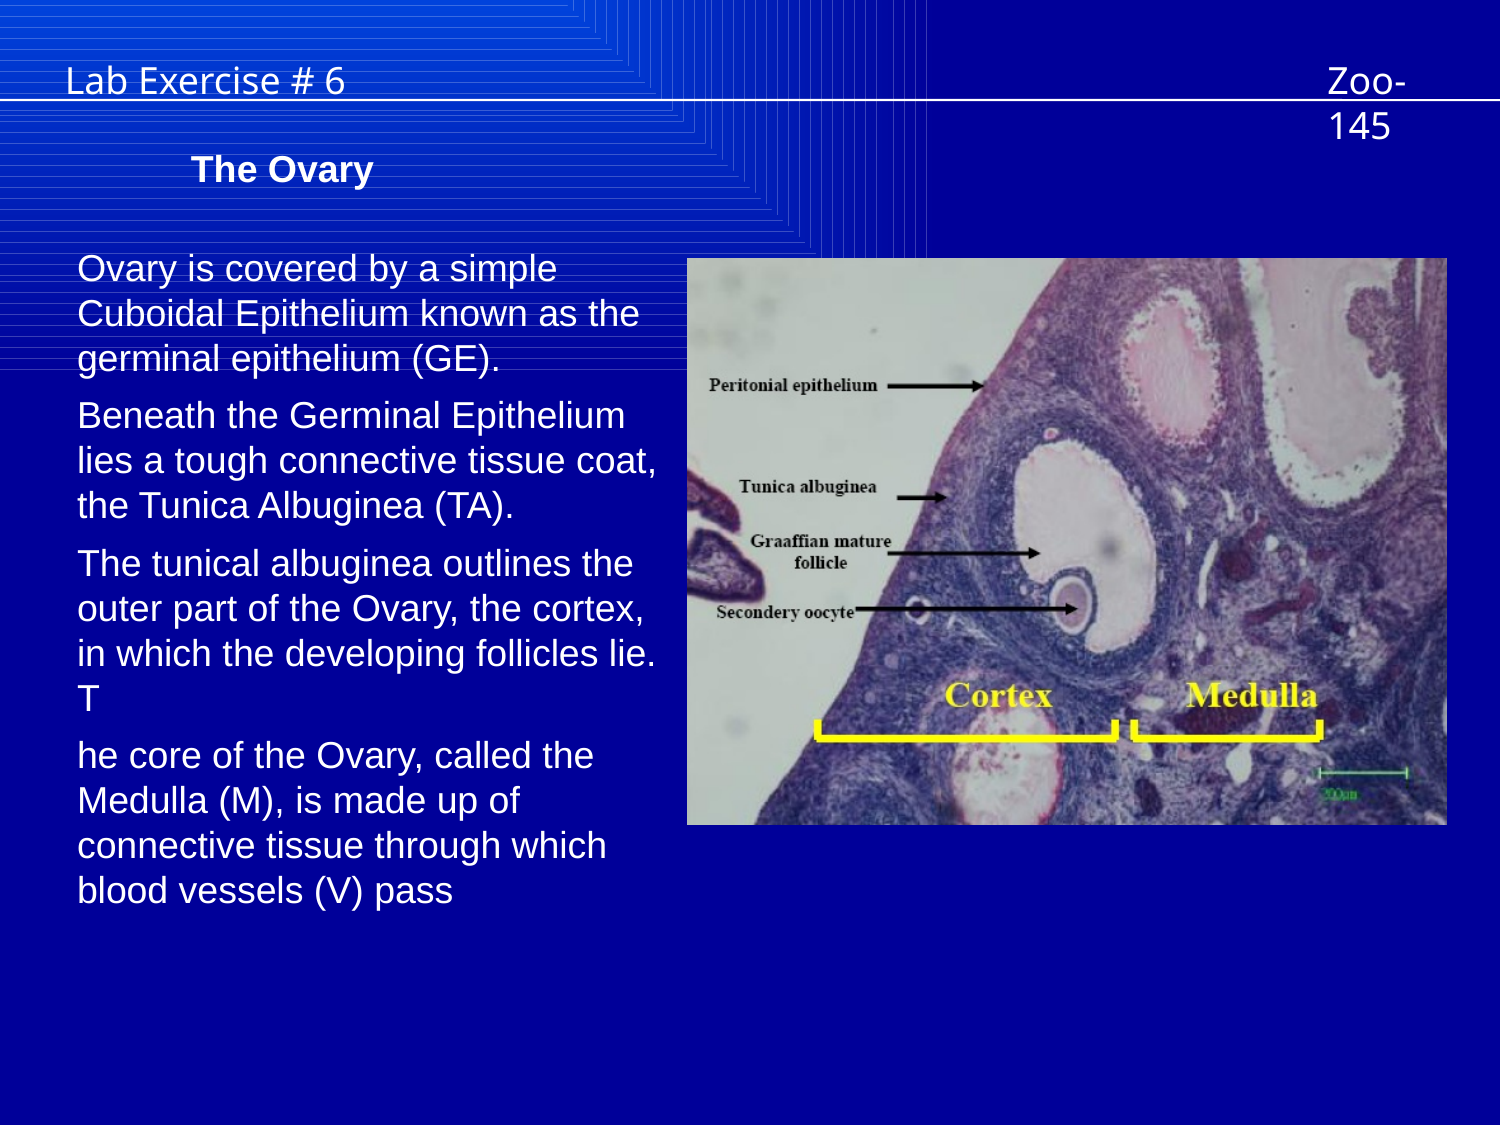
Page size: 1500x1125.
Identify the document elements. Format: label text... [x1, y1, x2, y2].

picture [687, 257, 1448, 826]
text_box [283, 215, 1217, 912]
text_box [0, 49, 1500, 111]
text_box Ovary is covered by a simple Cuboidal Epithelium known as the germinal epithelium (GE). Beneath the Germinal Epithelium lies a tough connective tissue coat, the Tunica Albuginea (TA). The tunical albuginea outlines the outer part of the Ovary, the cortex, in which the developing follicles lie. T he core of the Ovary, called the Medulla (M), is made up of connective tissue through which blood vessels (V) pass [62, 236, 675, 919]
text_box The Ovary [176, 137, 390, 198]
